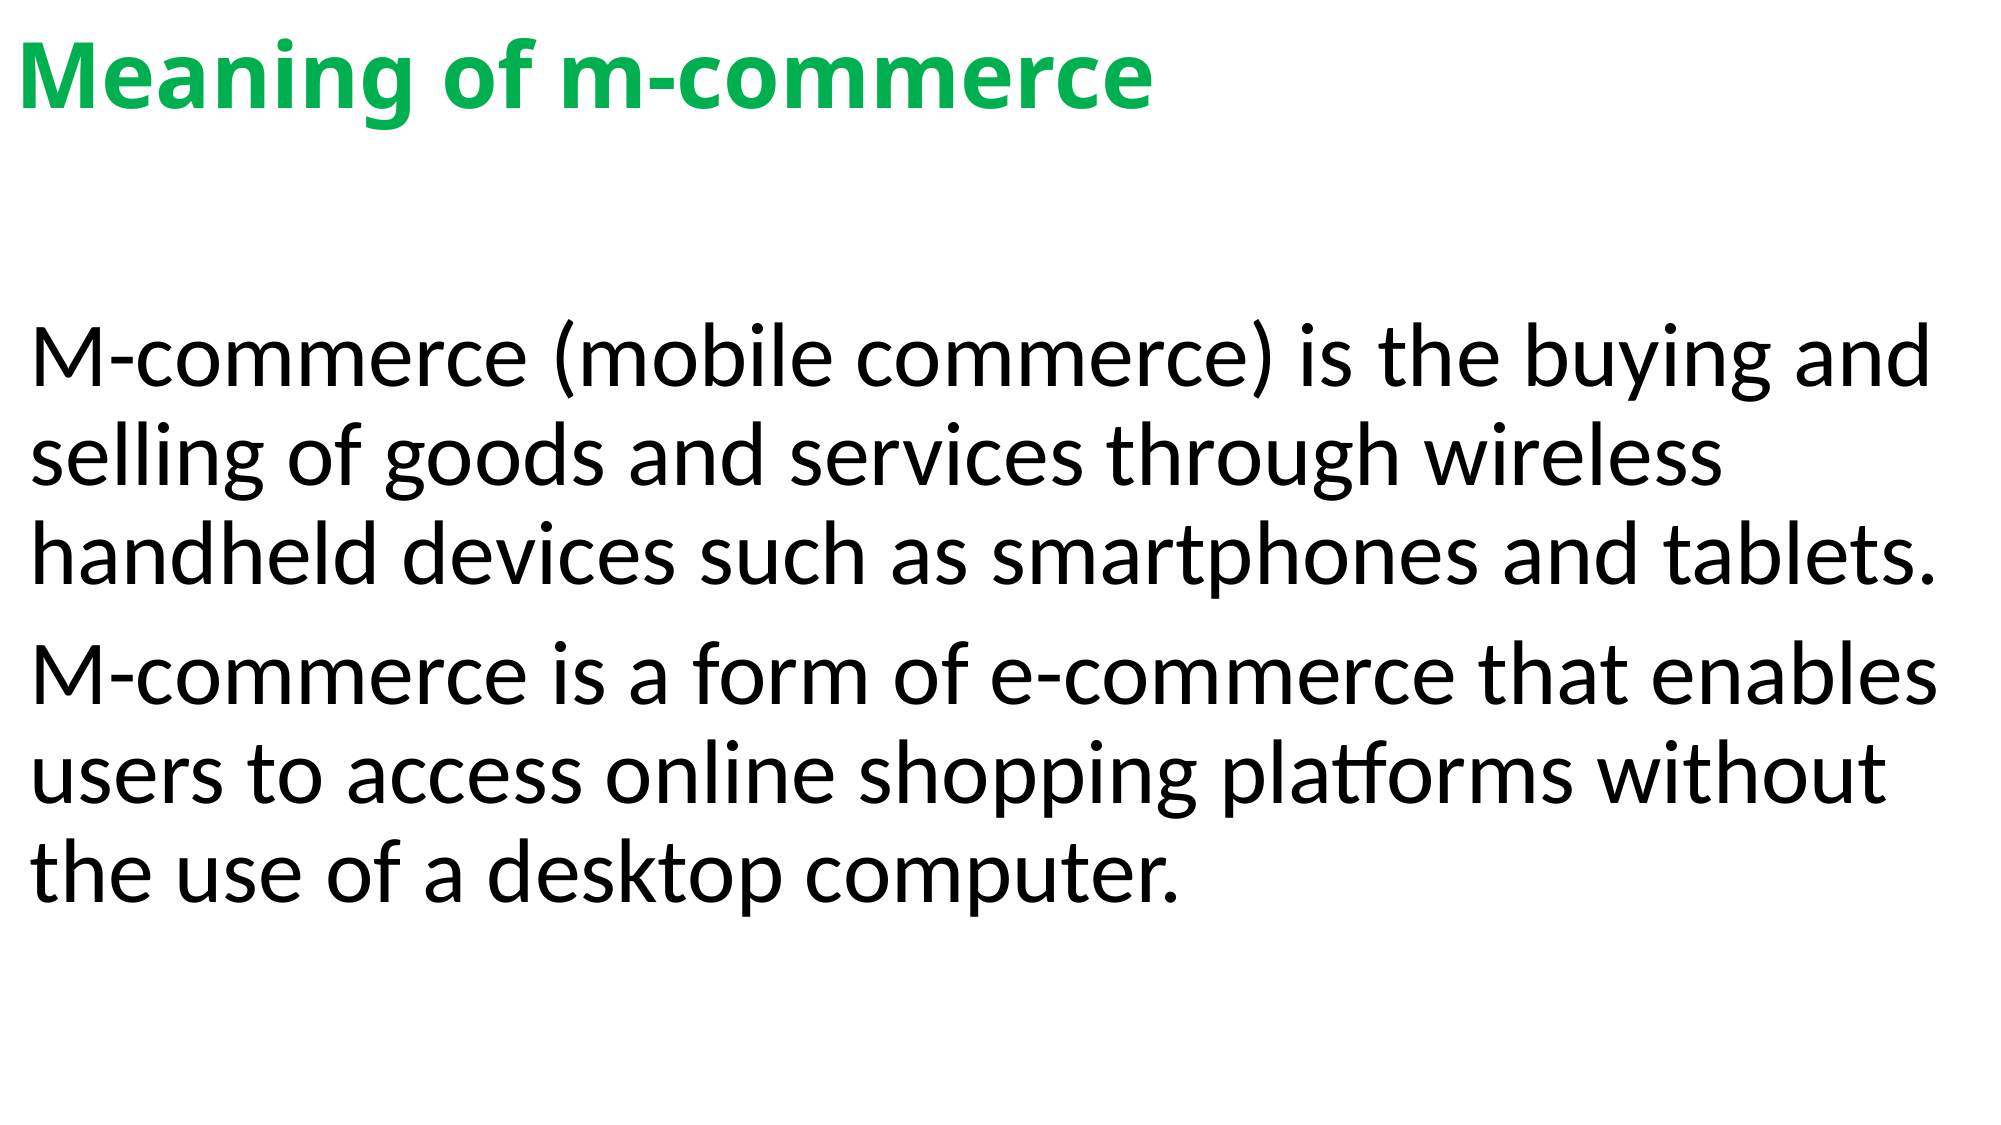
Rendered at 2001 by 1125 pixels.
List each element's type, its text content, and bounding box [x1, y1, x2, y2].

title Meaning of m-commerce [0, 0, 1863, 159]
list M-commerce (mobile commerce) is the buying and selling of goods and services through wireless handheld devices such as smartphones and tablets. M-commerce is a form of e-commerce that enables users to access online shopping platforms without the use of a desktop computer. [14, 299, 2000, 1125]
